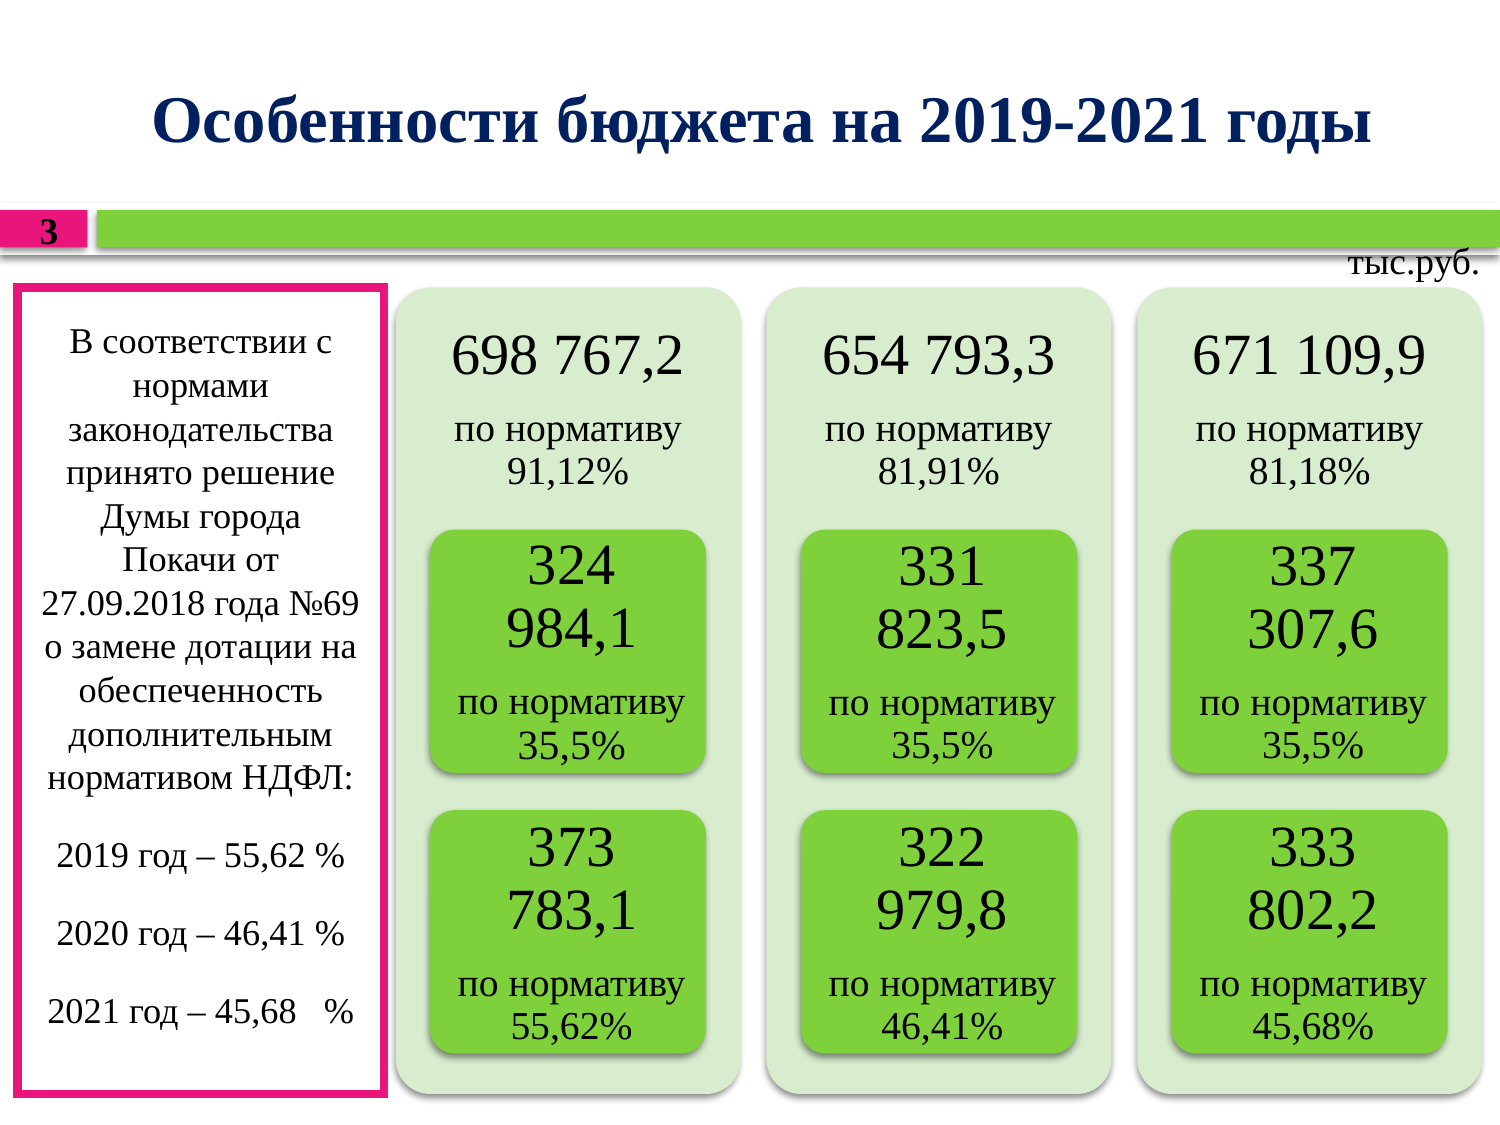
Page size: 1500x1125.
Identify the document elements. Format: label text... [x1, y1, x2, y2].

text_box тыс.руб. [1332, 229, 1496, 290]
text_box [395, 287, 1483, 1095]
list В соответствии с нормами законодательства принято решение Думы города Покачи от 27.09.2018 года №69 о замене дотации на обеспеченность дополнительным нормативом НДФЛ: 2019 год – 55,62 % 2020 год – 46,41 % 2021 год – 45,68 % [13, 283, 388, 1098]
text_box 3 [24, 199, 74, 260]
title Особенности бюджета на 2019-2021 годы [99, 44, 1425, 188]
